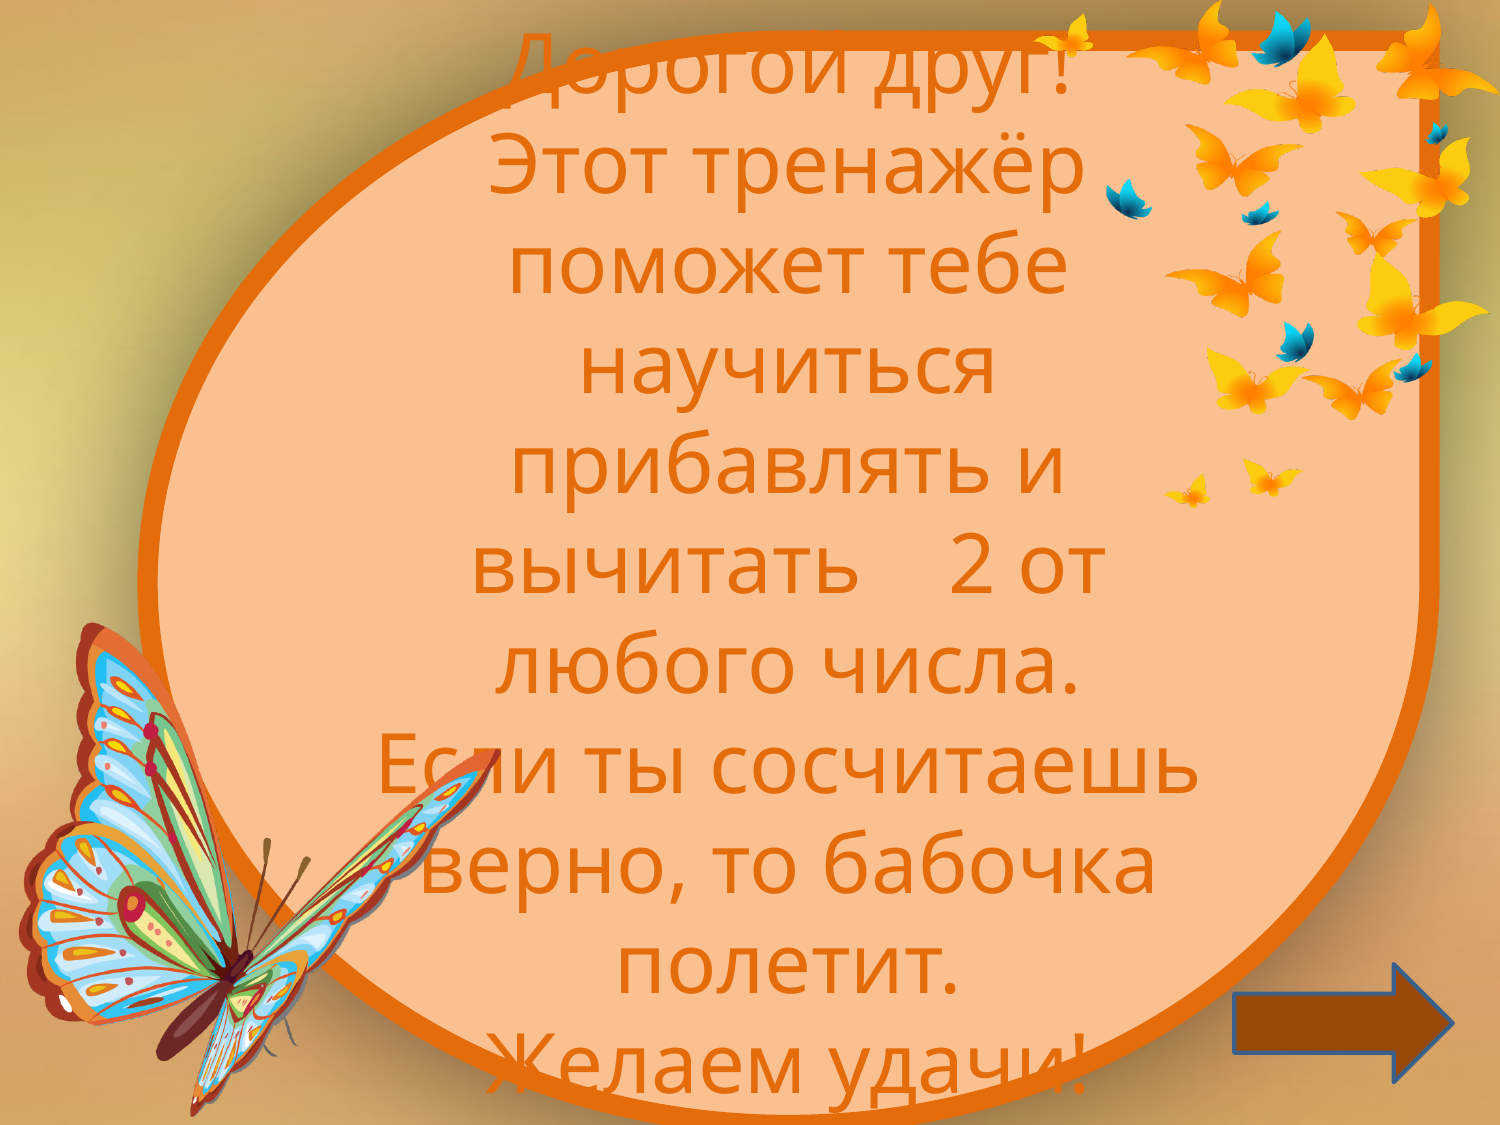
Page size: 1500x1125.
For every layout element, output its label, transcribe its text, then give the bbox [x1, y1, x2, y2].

text_box Дорогой друг! Этот тренажёр поможет тебе научиться прибавлять и вычитать 2 от любого числа. Если ты сосчитаешь верно, то бабочка полетит. Желаем удачи! [145, 38, 1432, 1125]
picture [0, 0, 1500, 1125]
text_box [1232, 962, 1455, 1085]
